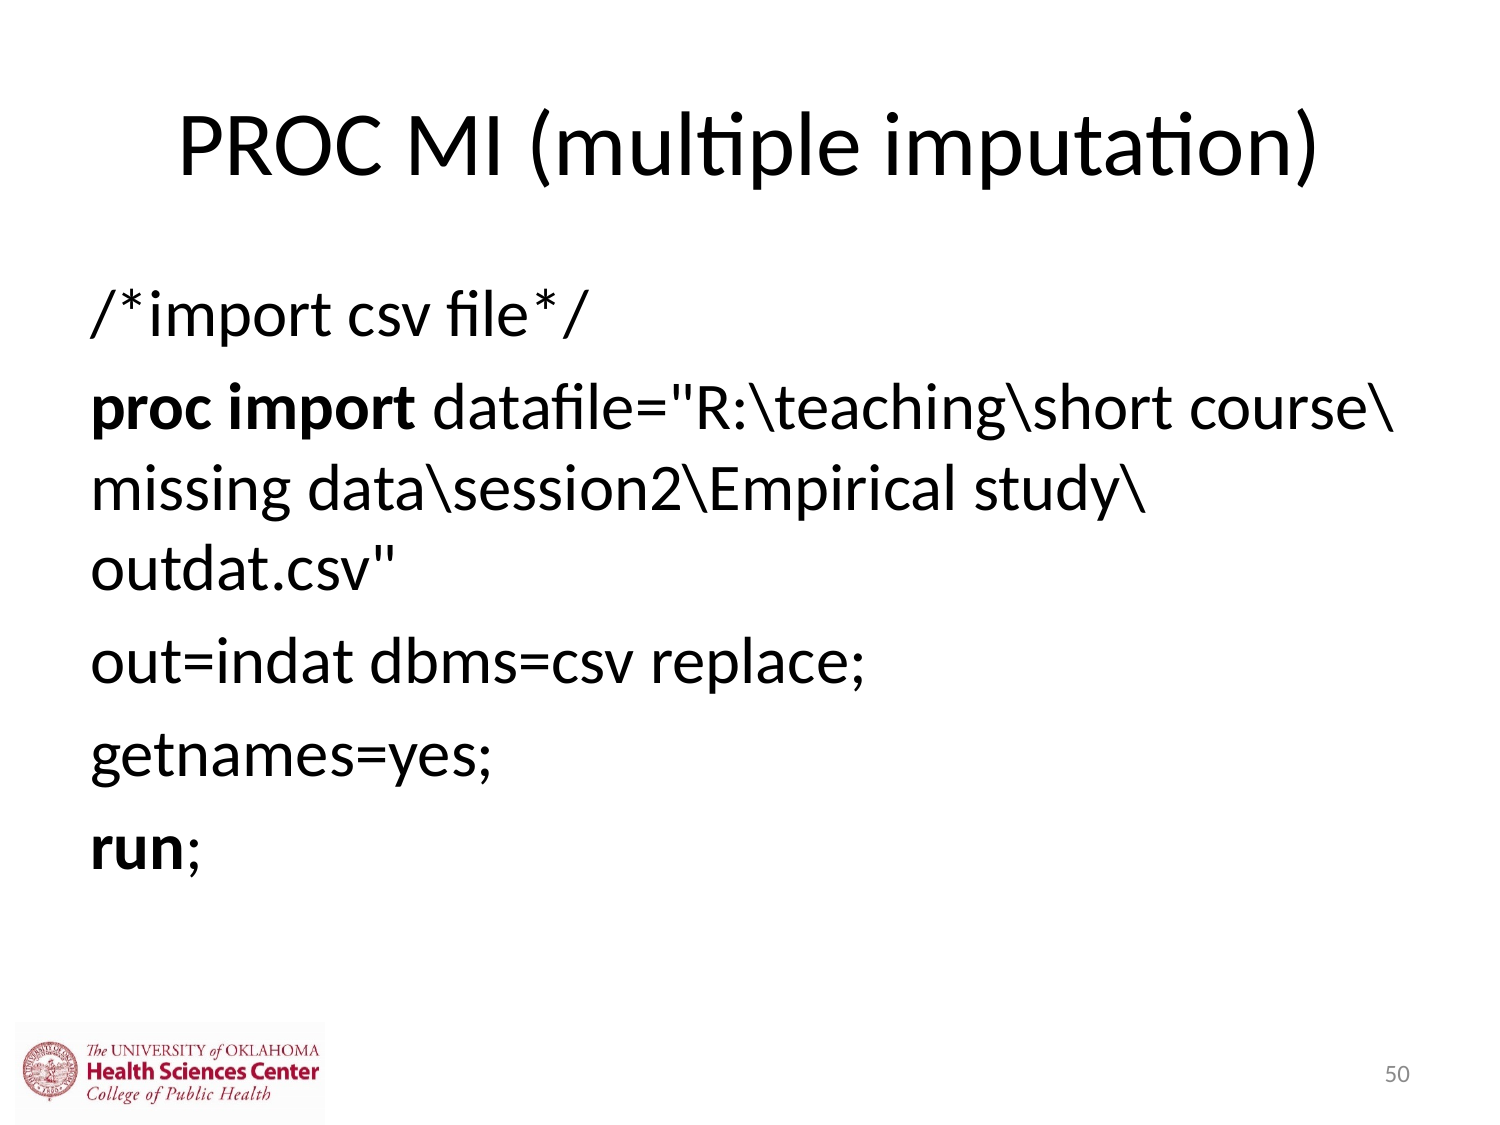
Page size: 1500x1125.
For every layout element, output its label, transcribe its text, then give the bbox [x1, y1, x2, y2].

picture [15, 1022, 325, 1125]
list /*import csv file*/ proc import datafile="R:\teaching\short course\missing data\session2\Empirical study\outdat.csv" out=indat dbms=csv replace; getnames=yes; run; [75, 262, 1425, 1005]
slide_number 50 [1074, 1042, 1425, 1103]
title PROC MI (multiple imputation) [75, 45, 1425, 233]
